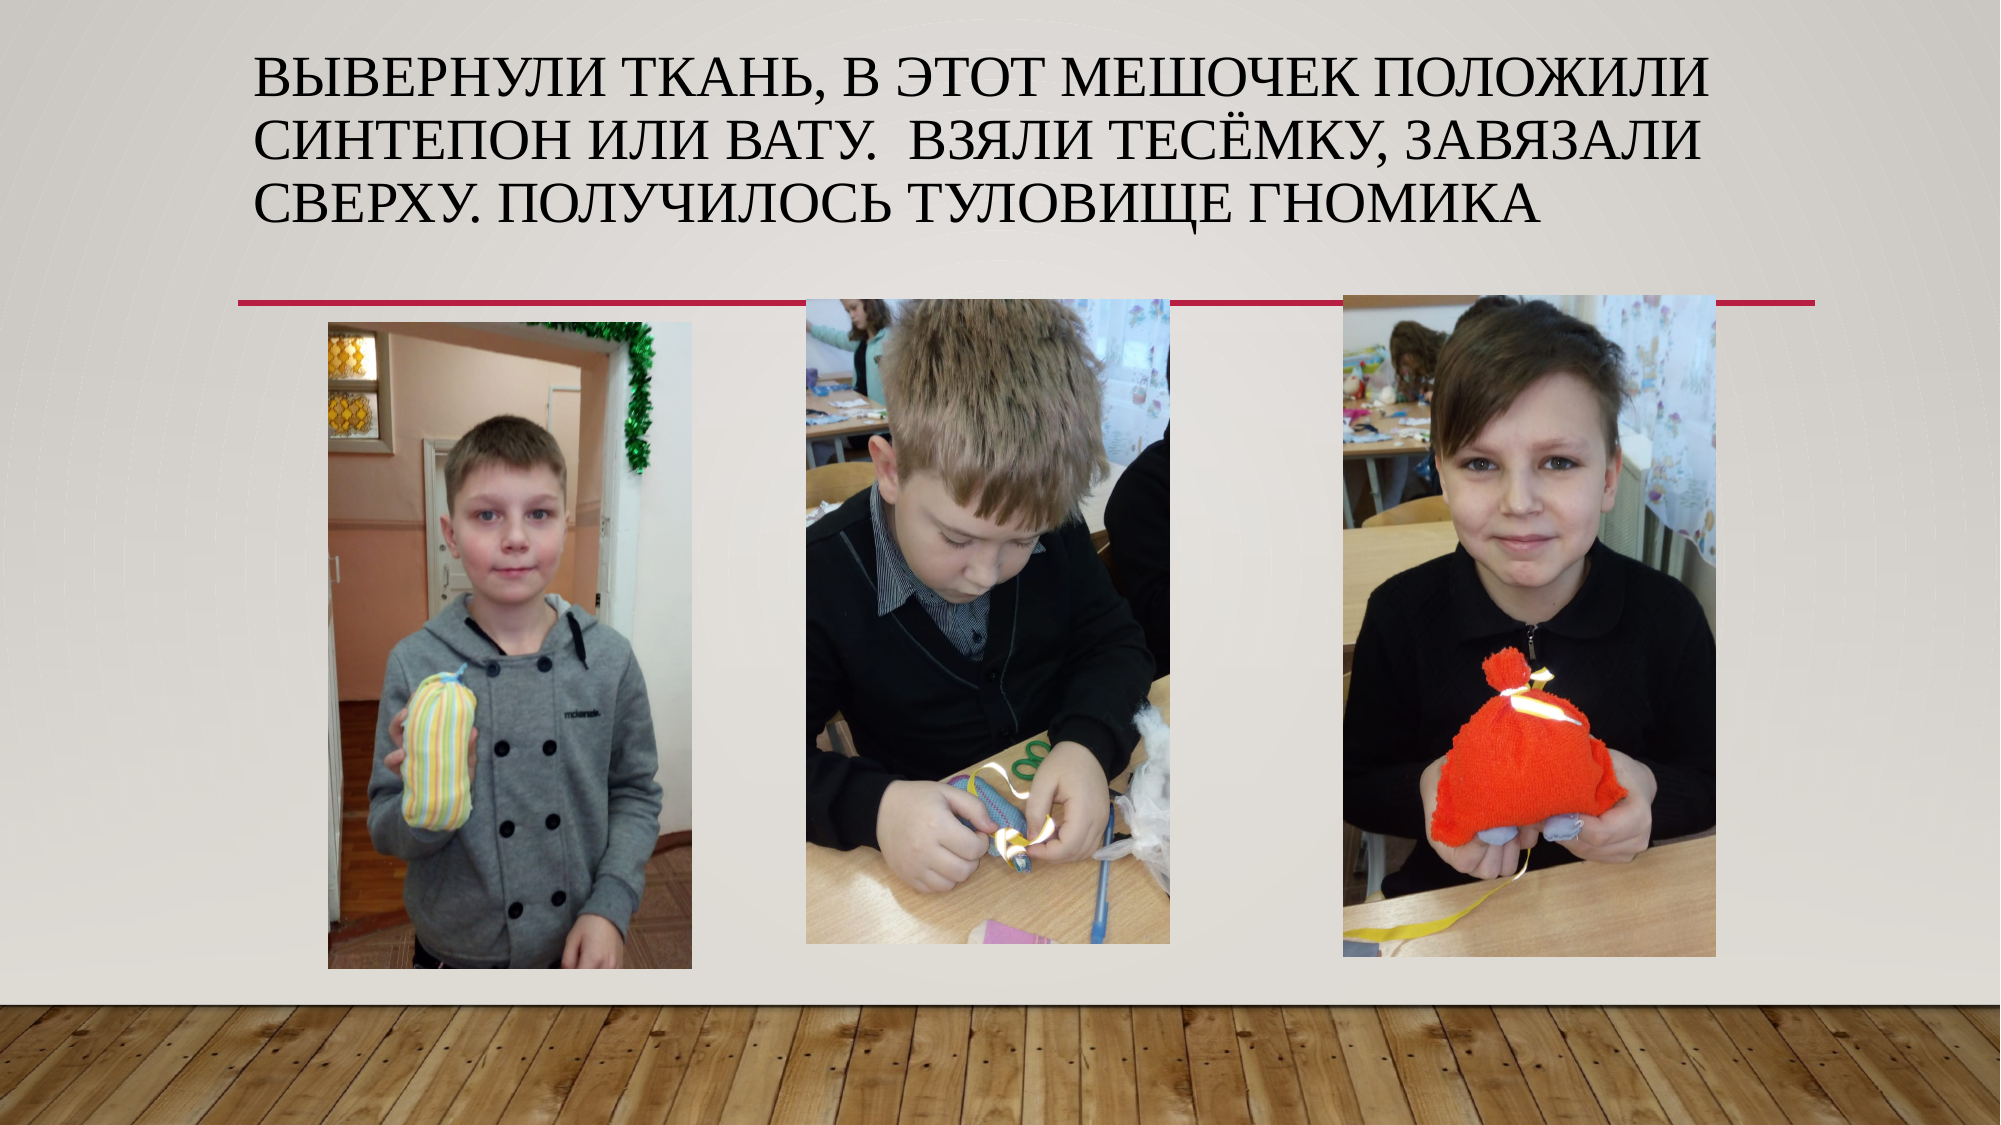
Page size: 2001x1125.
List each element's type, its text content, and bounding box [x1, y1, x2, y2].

title Вывернули ткань, в этот мешочек положили синтепон или вату. Взяли тесёмку, завязали сверху. Получилось туловище гномика [238, 38, 1814, 262]
picture [1343, 295, 1717, 958]
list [328, 322, 693, 969]
picture [0, 1005, 2000, 1125]
picture [806, 299, 1170, 944]
